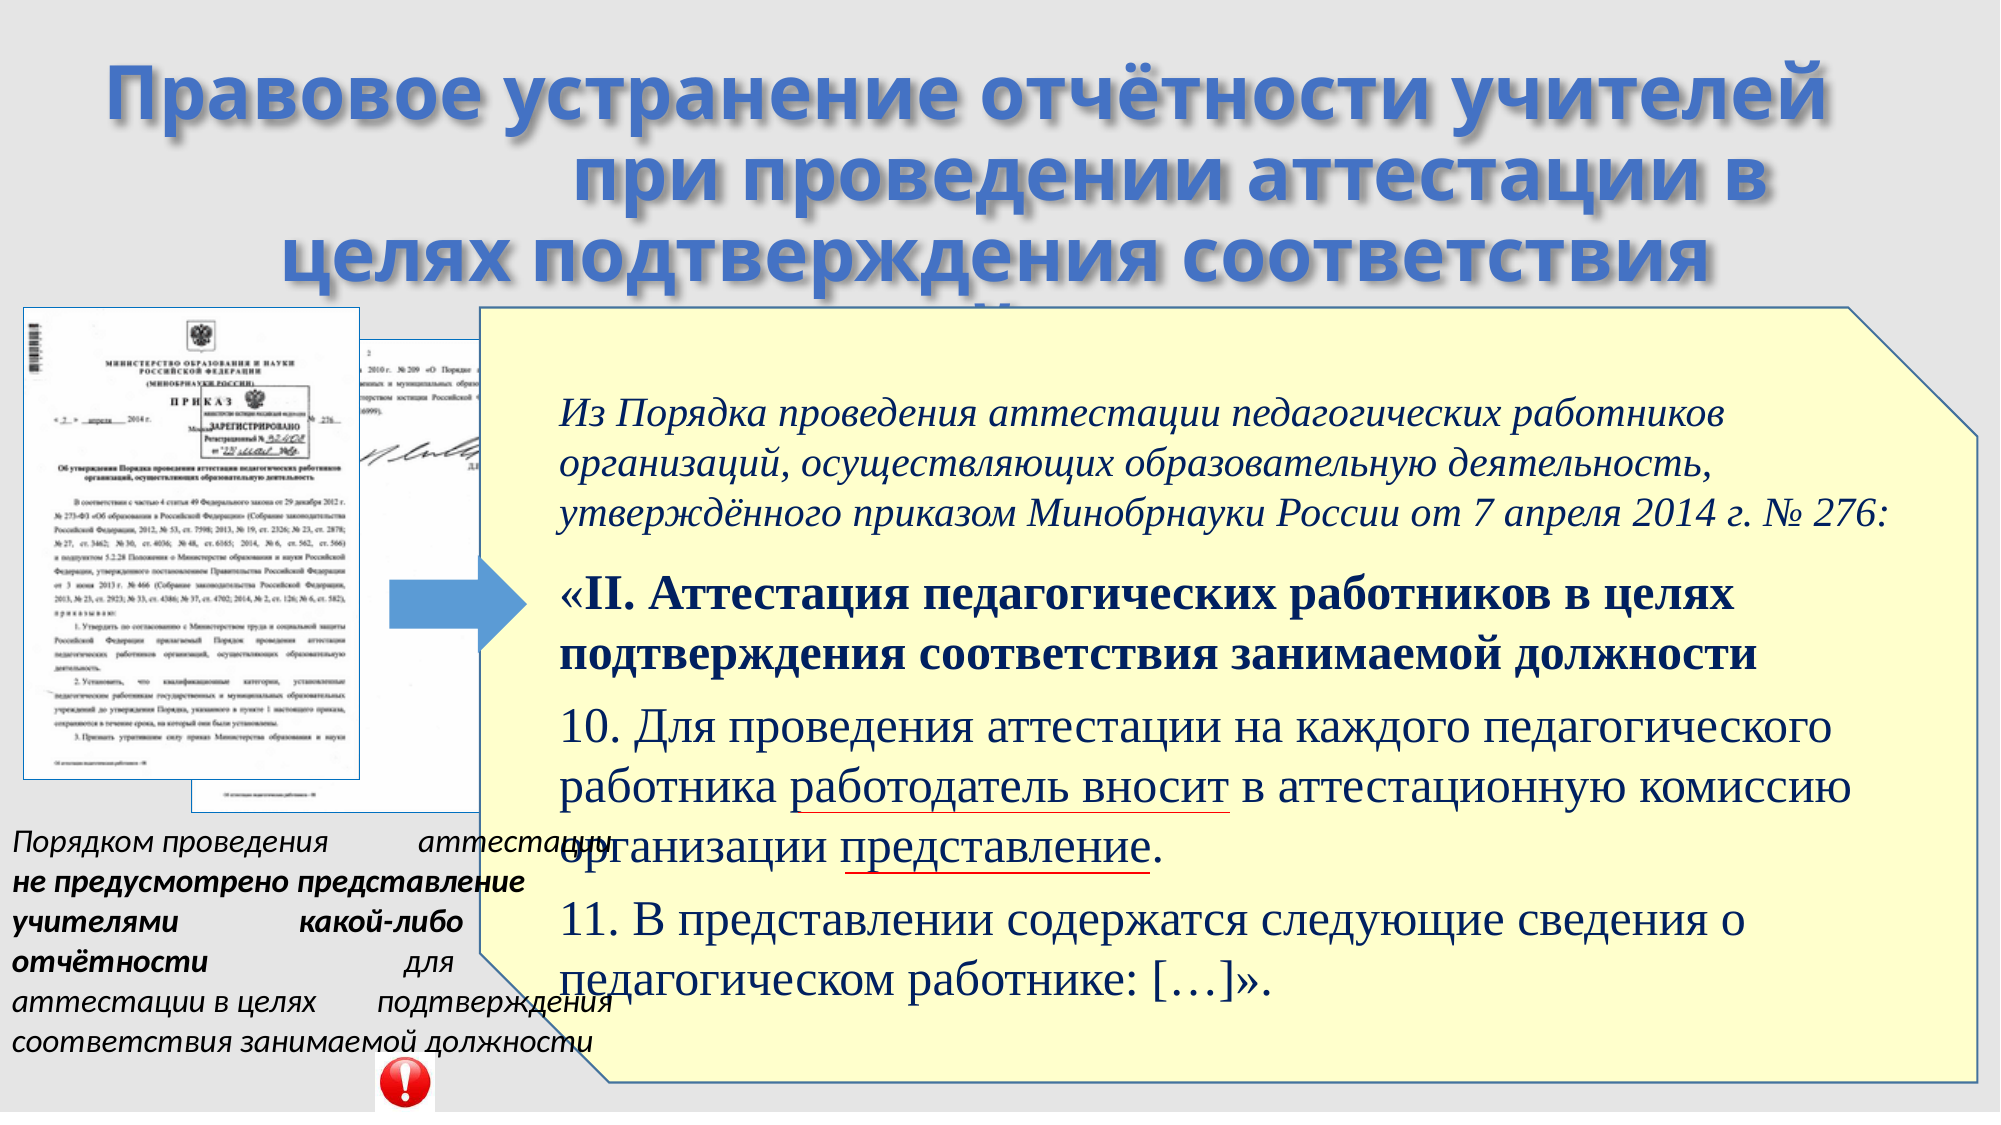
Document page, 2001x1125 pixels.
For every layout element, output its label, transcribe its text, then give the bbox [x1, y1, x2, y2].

text_box [0, 0, 2000, 1112]
picture [23, 307, 528, 813]
text_box Из Порядка проведения аттестации педагогических работников организаций, осуществляющих образовательную деятельность, утверждённого приказом Минобрнауки России от 7 апреля 2014 г. № 276: «II. Аттестация педагогических работников в целях подтверждения соответствия занимаемой должности 10. Для проведения аттестации на каждого педагогического работника работодатель вносит в аттестационную комиссию организации представление. 11. В представлении содержатся следующие сведения о педагогическом работнике: […]». [478, 306, 1979, 1084]
text_box Порядком проведения аттестации не предусмотрено представление учителями какой-либо отчётности для аттестации в целях подтверждения соответствия занимаемой должности [0, 812, 631, 1067]
picture [375, 1052, 435, 1112]
title Правовое устранение отчётности учителей при проведении аттестации в целях подтверждения соответствия занимаемой должности [84, 47, 1908, 295]
